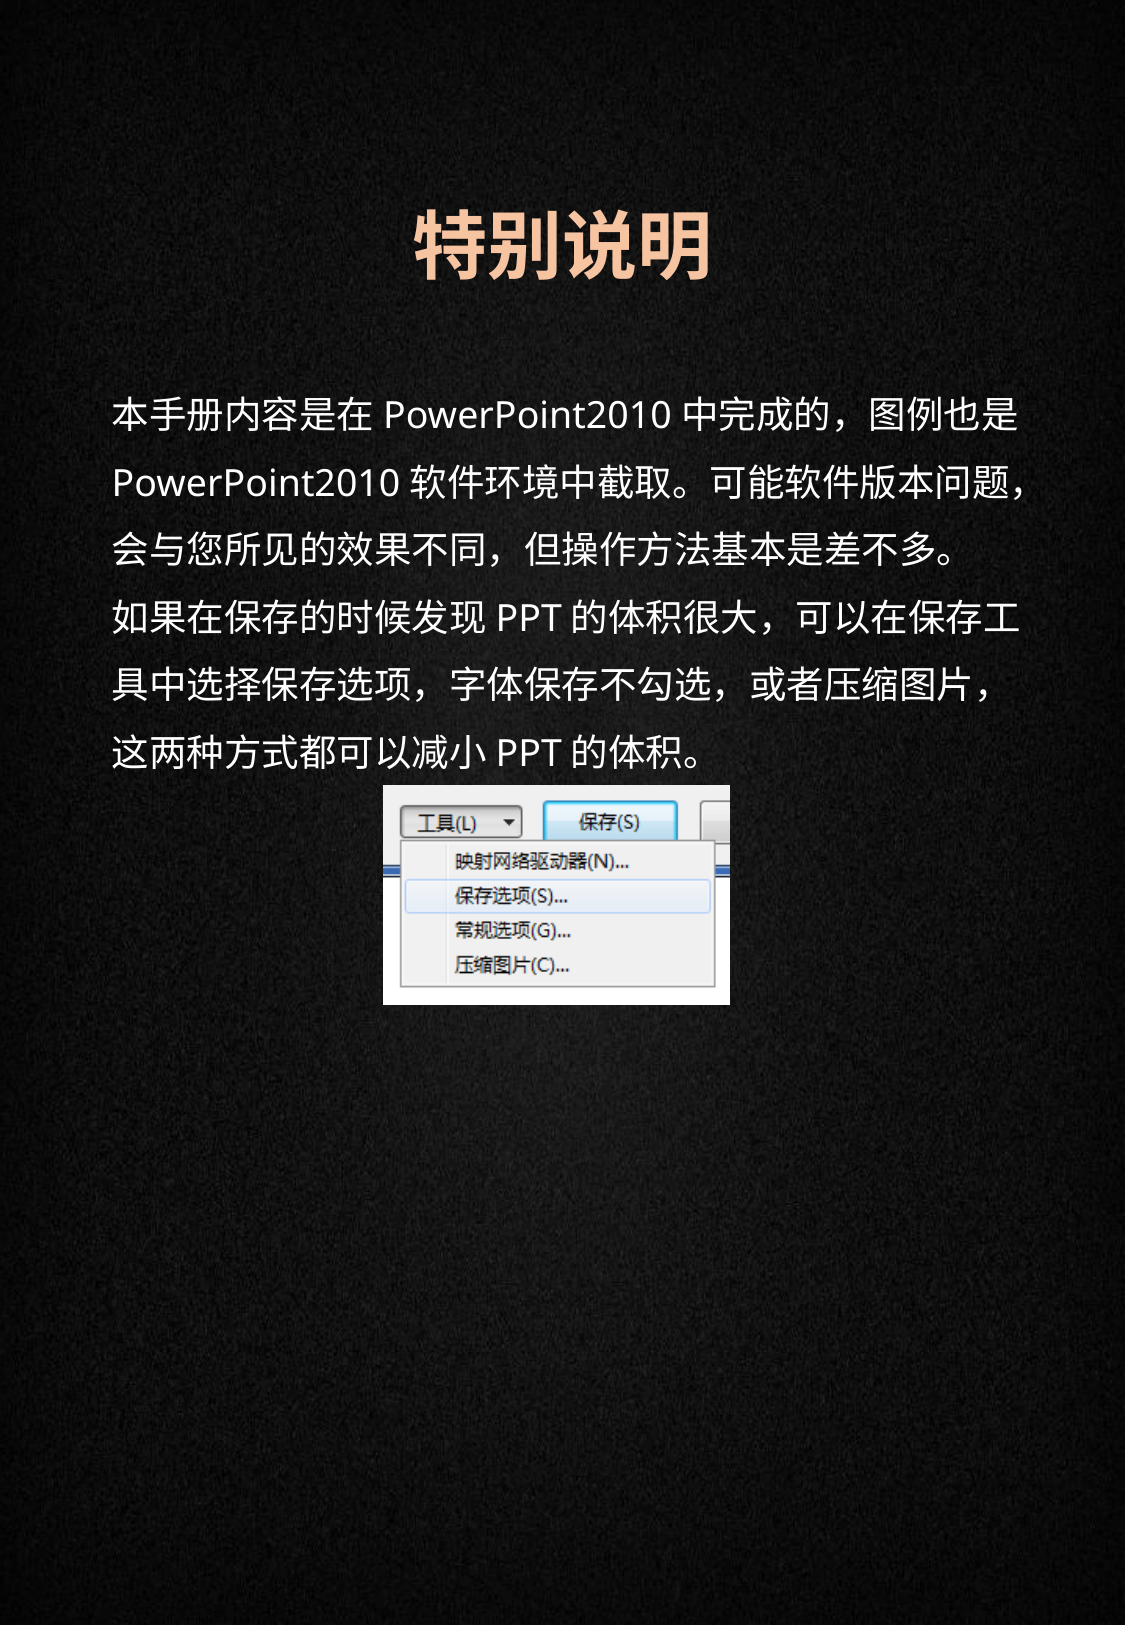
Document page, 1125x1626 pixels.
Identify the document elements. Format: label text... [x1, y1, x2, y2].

text_box 本手册内容是在PowerPoint2010中完成的，图例也是PowerPoint2010软件环境中截取。可能软件版本问题，会与您所见的效果不同，但操作方法基本是差不多。 如果在保存的时候发现PPT的体积很大，可以在保存工具中选择保存选项，字体保存不勾选，或者压缩图片，这两种方式都可以减小PPT的体积。 [96, 361, 1045, 782]
picture [383, 785, 730, 1005]
text_box [0, 0, 1125, 1625]
text_box 特别说明 [397, 191, 728, 297]
